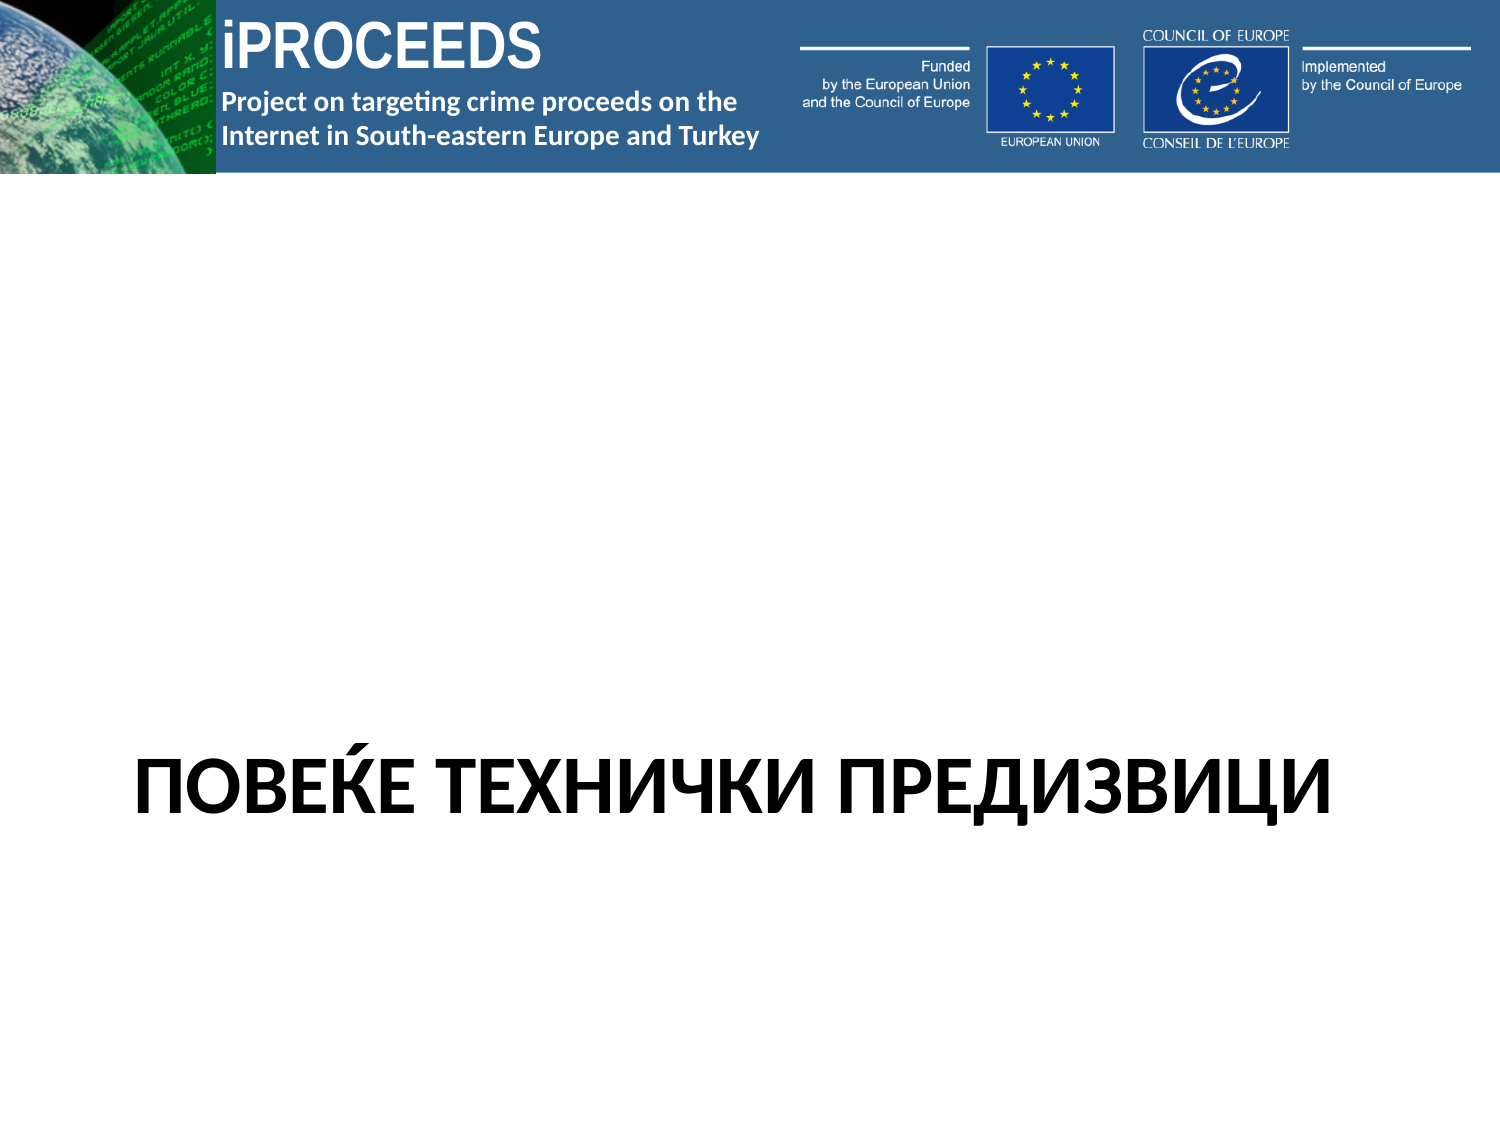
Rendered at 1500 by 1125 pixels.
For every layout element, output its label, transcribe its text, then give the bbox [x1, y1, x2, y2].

picture [0, 0, 216, 174]
picture [800, 30, 1471, 148]
title Повеќе ТЕХНИЧКИ предизвици [118, 722, 1394, 947]
